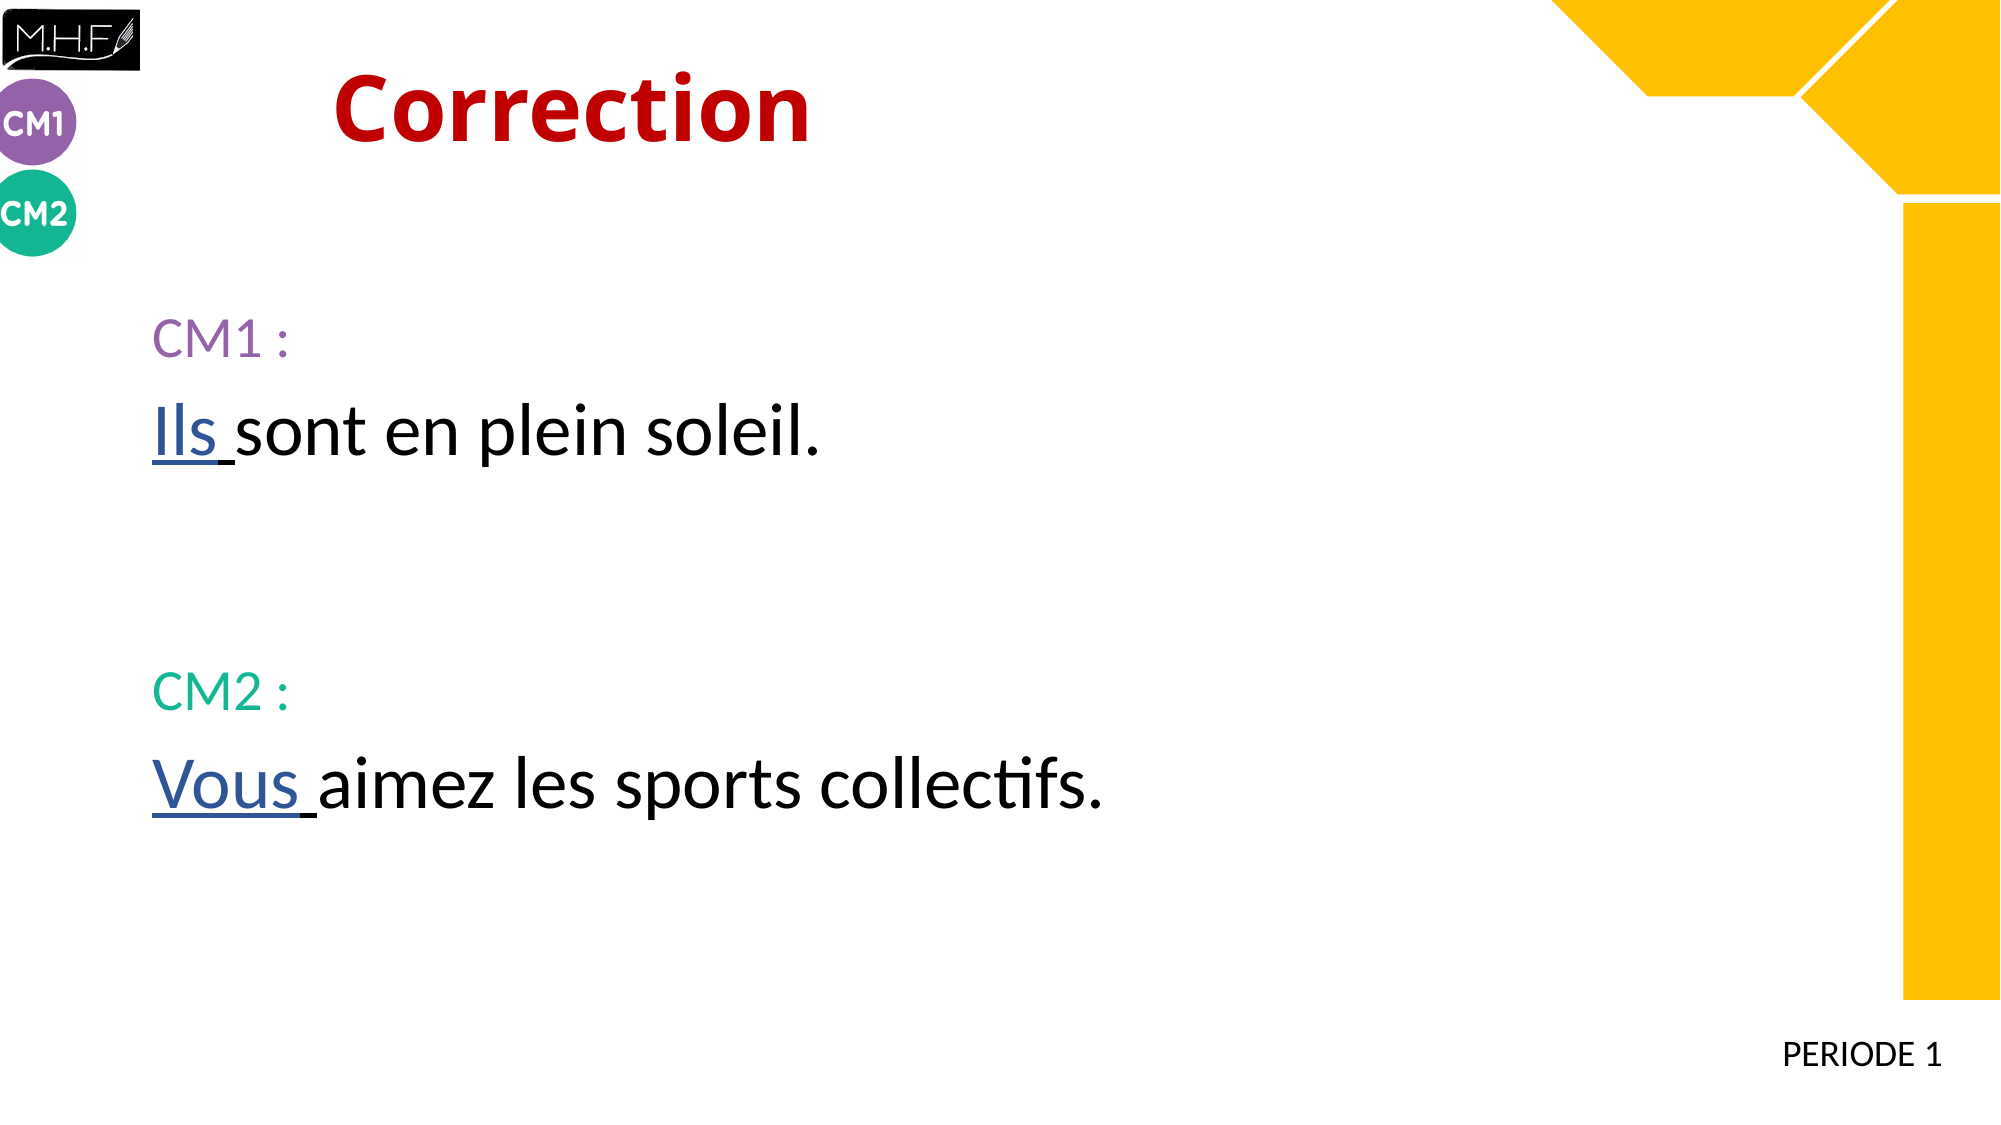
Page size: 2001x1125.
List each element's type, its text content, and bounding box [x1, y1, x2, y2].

picture [0, 7, 140, 259]
text_box [1902, 202, 2000, 1001]
title Correction [316, 3, 1863, 221]
text_box [1549, 0, 1892, 98]
list CM1 : Ils sont en plein soleil. CM2 : Vous aimez les sports collectifs. [137, 299, 1863, 1014]
text_box PERIODE 1 [1362, 1021, 1967, 1125]
text_box [1799, 0, 2000, 196]
